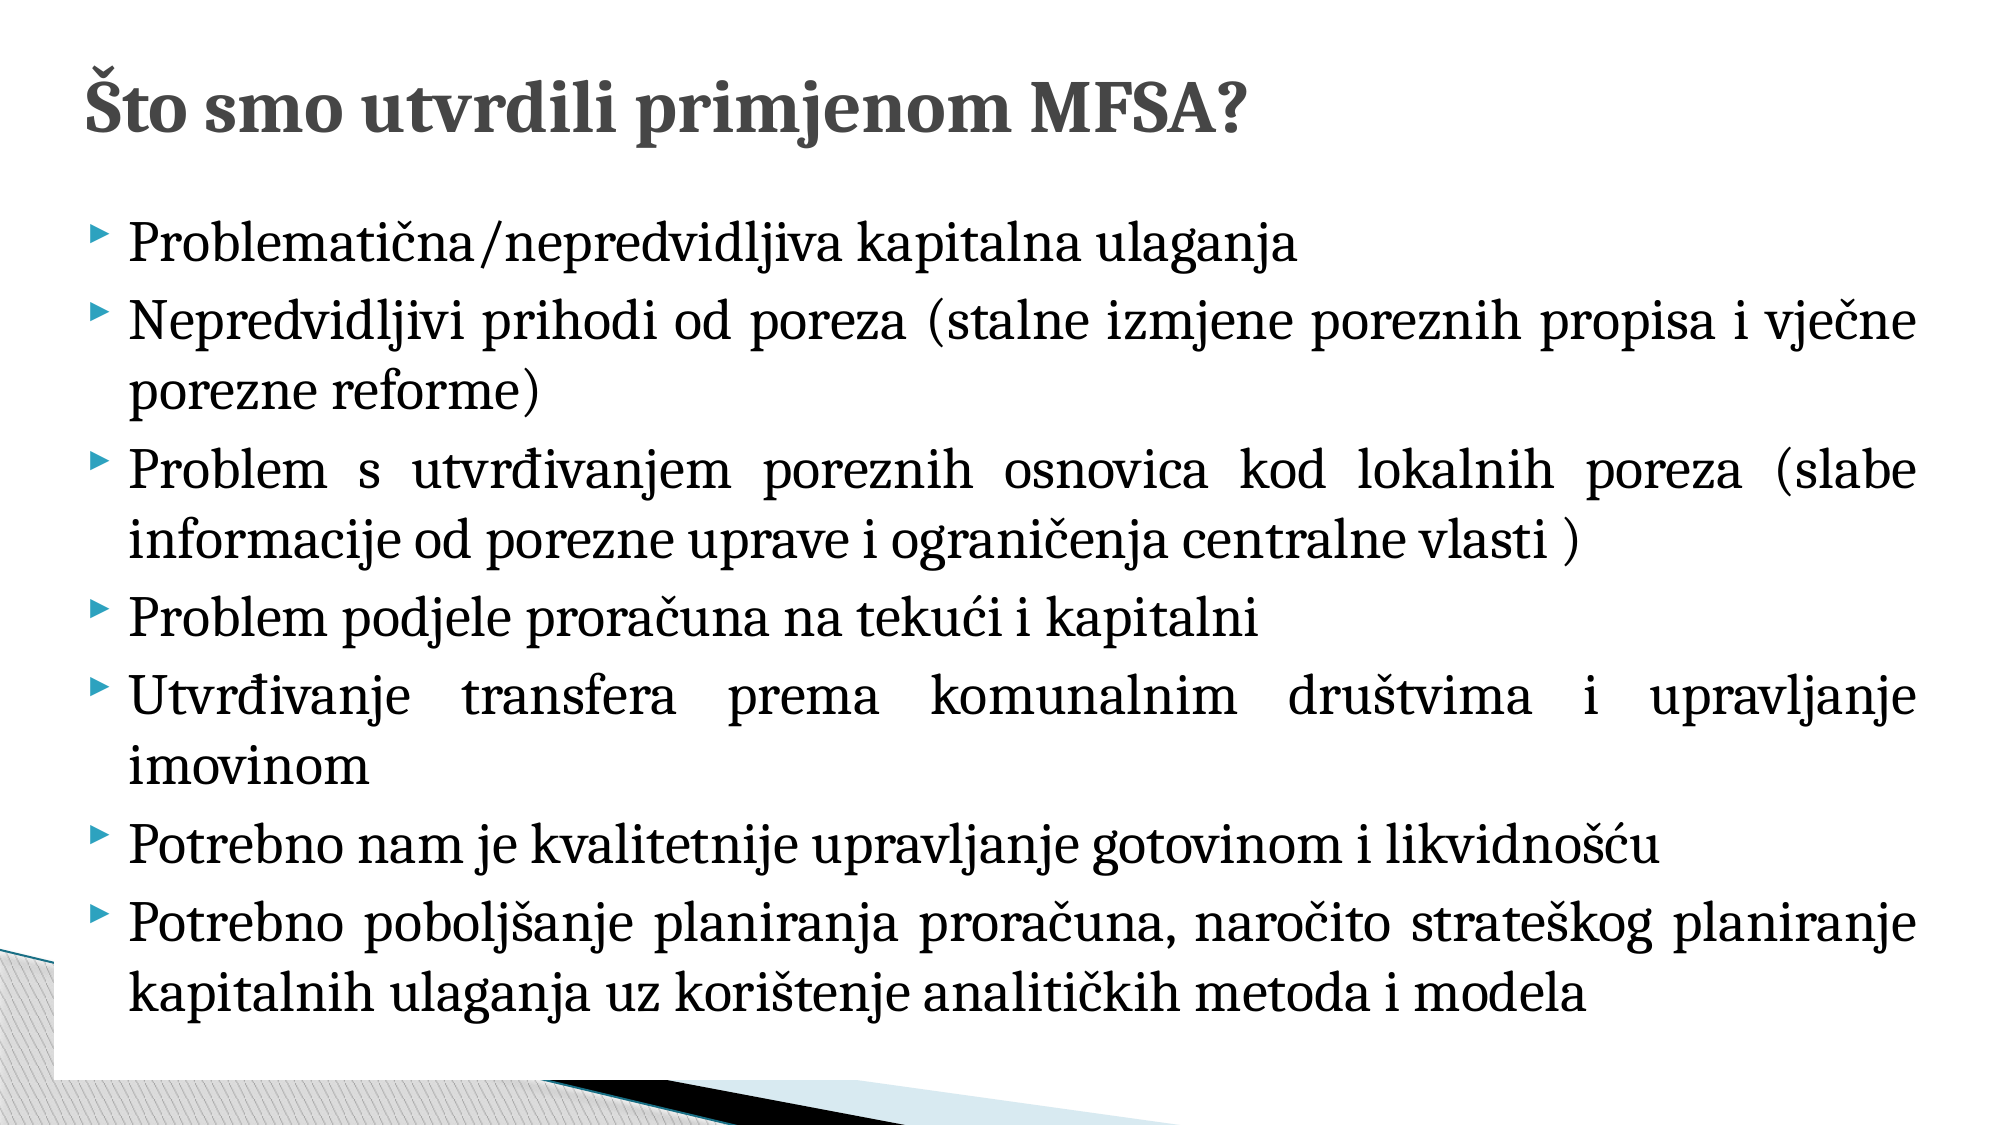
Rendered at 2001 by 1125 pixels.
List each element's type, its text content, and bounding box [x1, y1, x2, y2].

list Problematična/nepredvidljiva kapitalna ulaganja Nepredvidljivi prihodi od poreza (stalne izmjene poreznih propisa i vječne porezne reforme) Problem s utvrđivanjem poreznih osnovica kod lokalnih poreza (slabe informacije od porezne uprave i ograničenja centralne vlasti ) Problem podjele proračuna na tekući i kapitalni Utvrđivanje transfera prema komunalnim društvima i upravljanje imovinom Potrebno nam je kvalitetnije upravljanje gotovinom i likvidnošću Potrebno poboljšanje planiranja proračuna, naročito strateškog planiranje kapitalnih ulaganja uz korištenje analitičkih metoda i modela [54, 195, 1934, 1080]
title Što smo utvrdili primjenom MFSA? [71, 8, 1872, 196]
